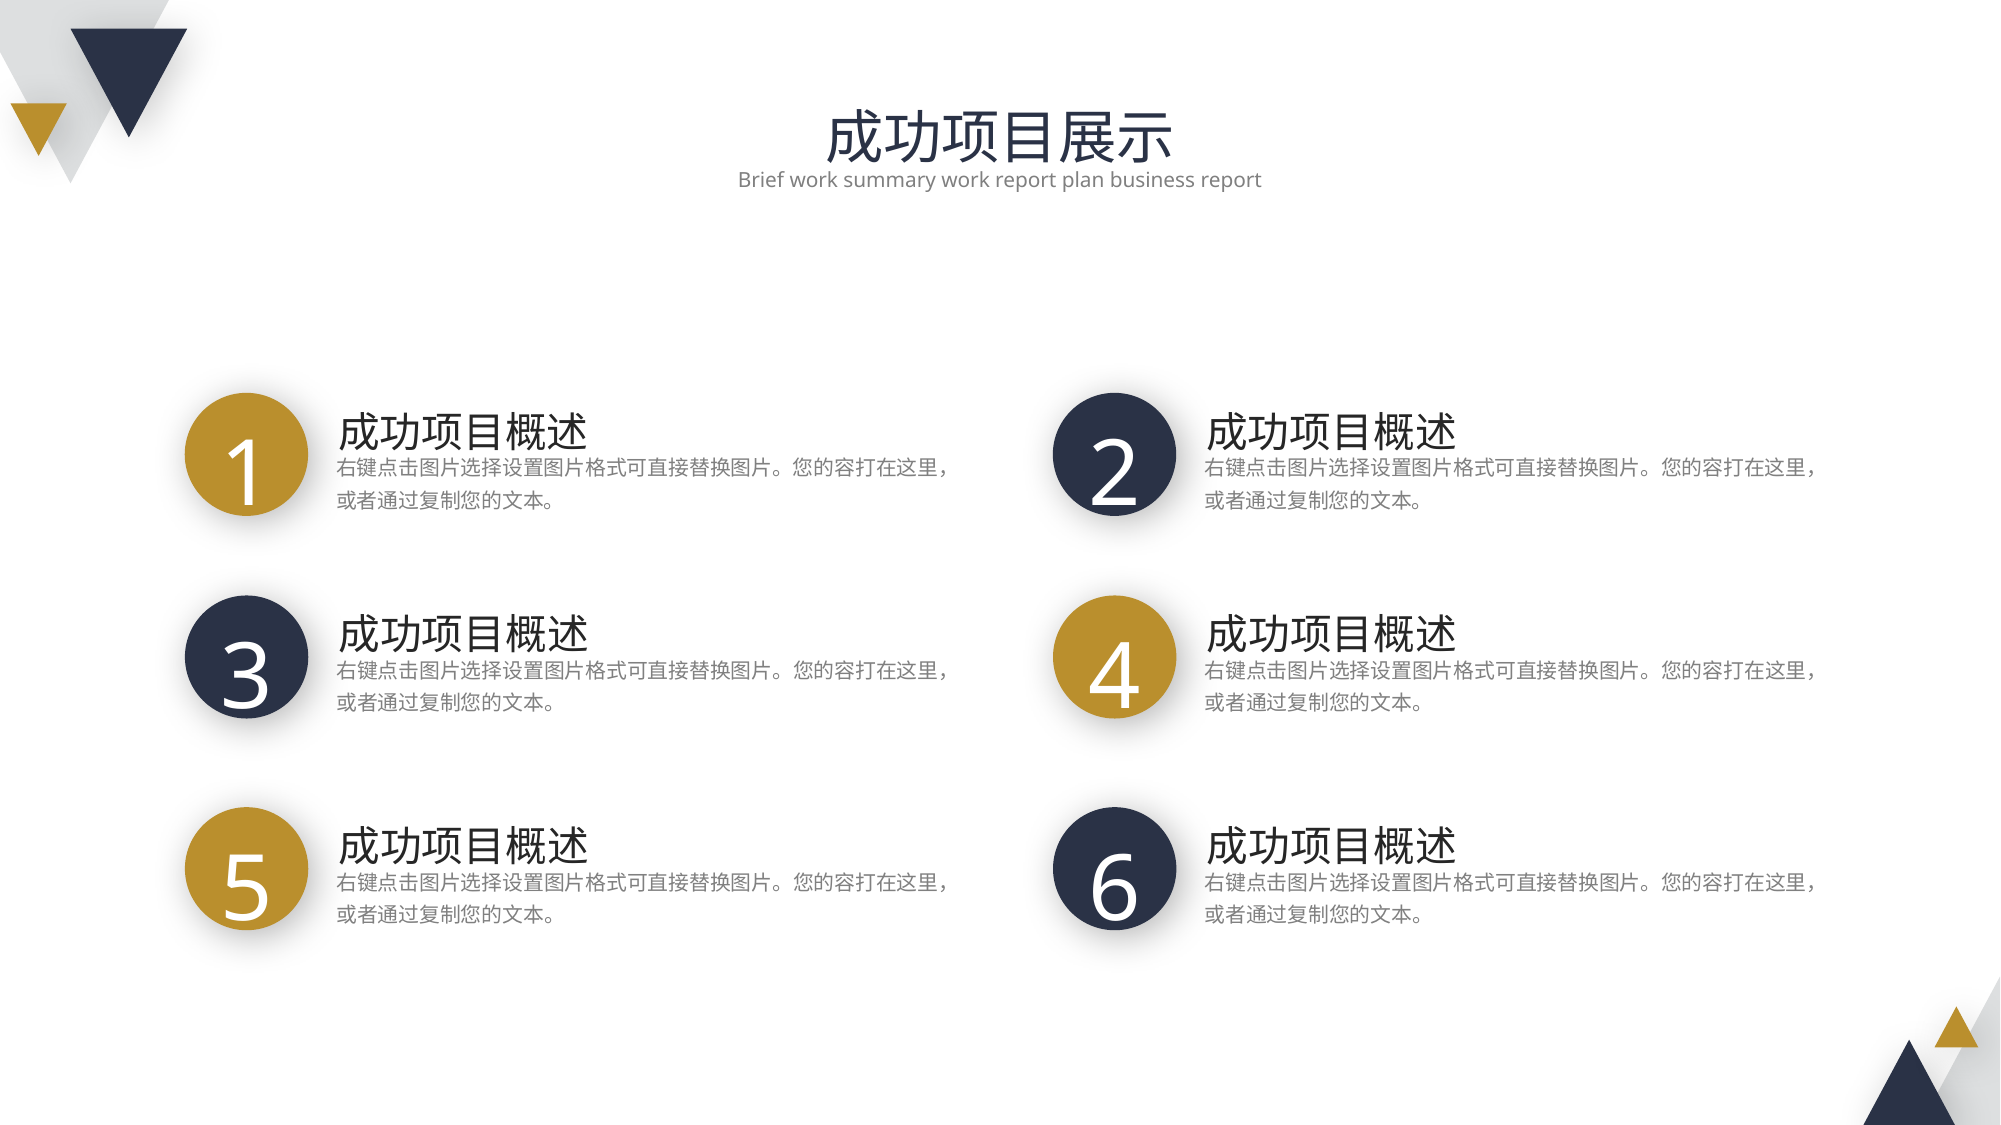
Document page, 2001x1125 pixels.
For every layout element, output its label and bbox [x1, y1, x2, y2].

text_box [1052, 577, 1827, 721]
text_box [1052, 375, 1827, 518]
text_box [184, 577, 959, 721]
text_box [184, 789, 959, 933]
text_box [1052, 789, 1827, 933]
text_box [184, 375, 959, 518]
text_box [609, 79, 1391, 198]
